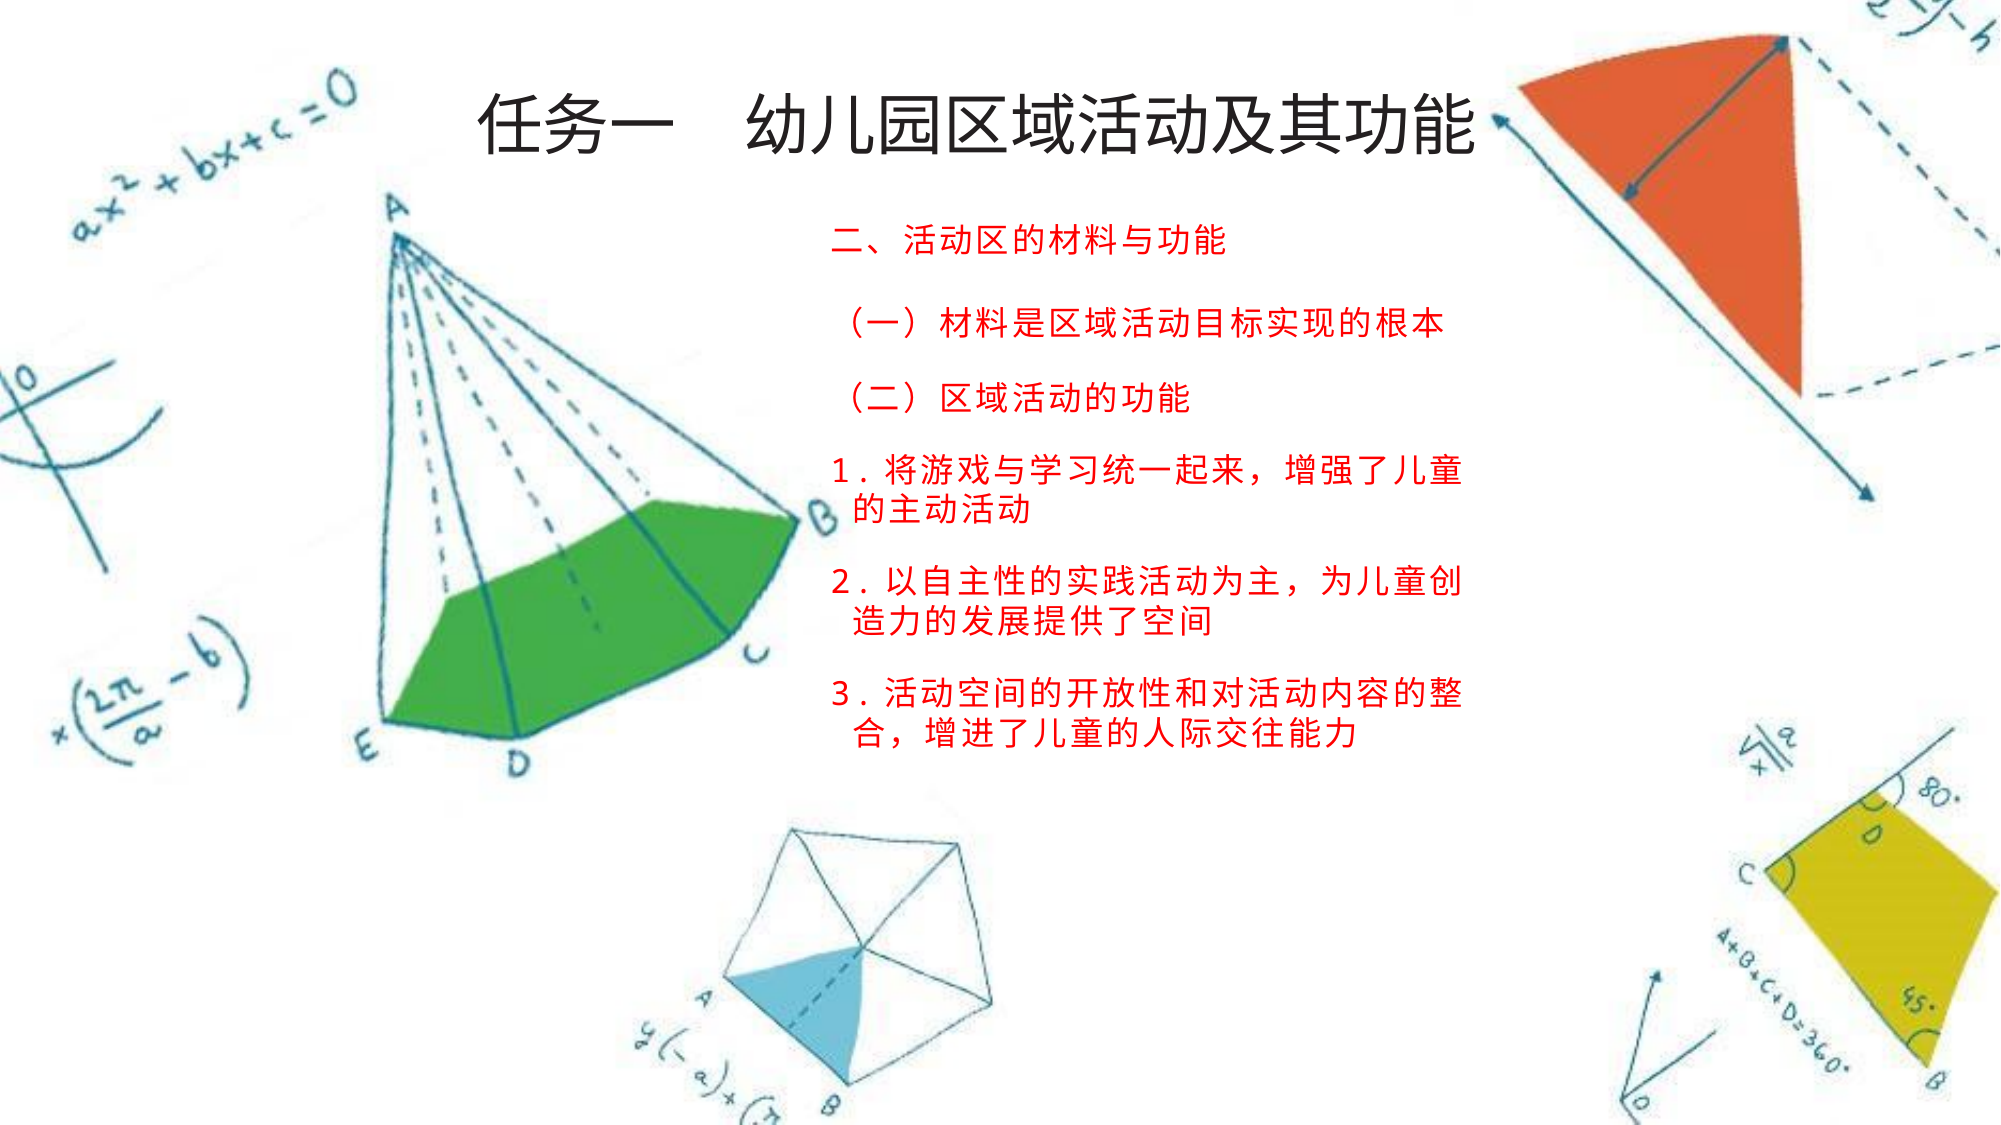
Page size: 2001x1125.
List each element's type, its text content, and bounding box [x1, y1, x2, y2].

list 二、活动区的材料与功能 （一）材料是区域活动目标实现的根本 （二）区域活动的功能 1.将游戏与学习统一起来，增强了儿童的主动活动 2.以自主性的实践活动为主，为儿童创造力的发展提供了空间 3.活动空间的开放性和对活动内容的整合，增进了儿童的人际交往能力 [769, 219, 1487, 941]
text_box 任务一 幼儿园区域活动及其功能 [461, 75, 1505, 227]
picture [0, 0, 2001, 1125]
